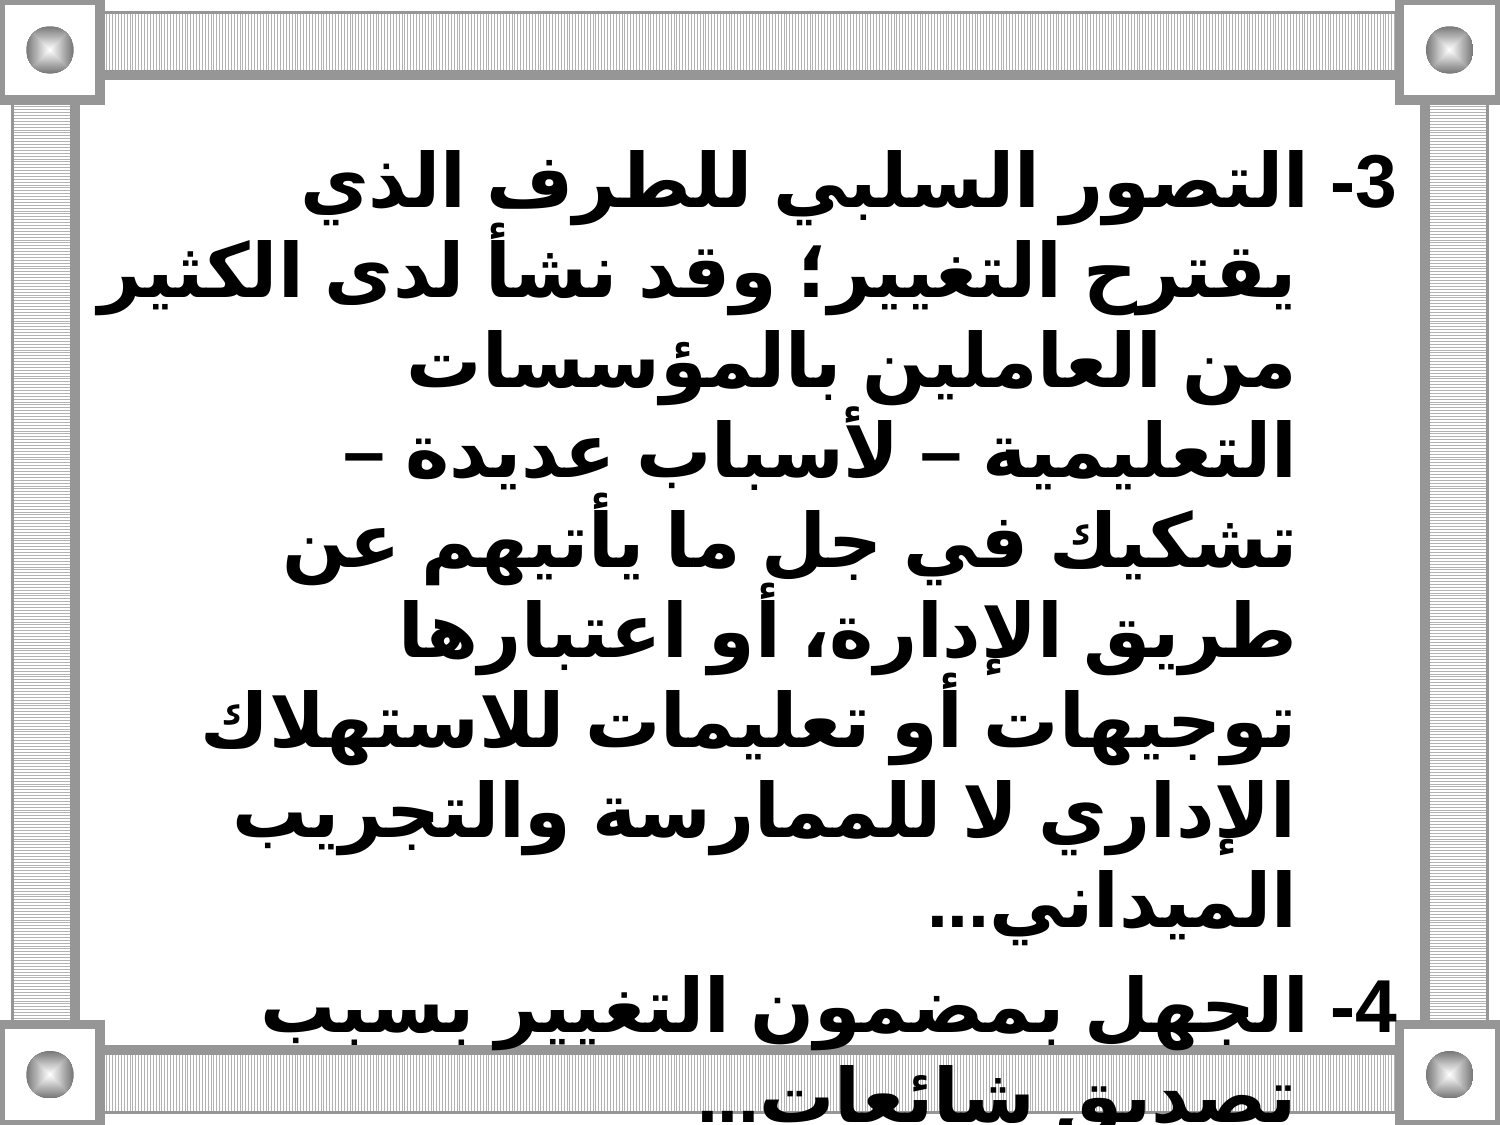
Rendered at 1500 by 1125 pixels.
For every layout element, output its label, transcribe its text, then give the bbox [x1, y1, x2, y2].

list 3- التصور السلبي للطرف الذي يقترح التغيير؛ وقد نشأ لدى الكثير من العاملين بالمؤسسات التعليمية – لأسباب عديدة – تشكيك في جل ما يأتيهم عن طريق الإدارة، أو اعتبارها توجيهات أو تعليمات للاستهلاك الإداري لا للممارسة والتجريب الميداني... 4- الجهل بمضمون التغيير بسبب تصديق شائعات... 5- ضعف التواصل بين الأجهزة الإدارية ووباقي الأطراف المعنية بتنفيذ التغييرات المنشودة. [75, 125, 1413, 1050]
